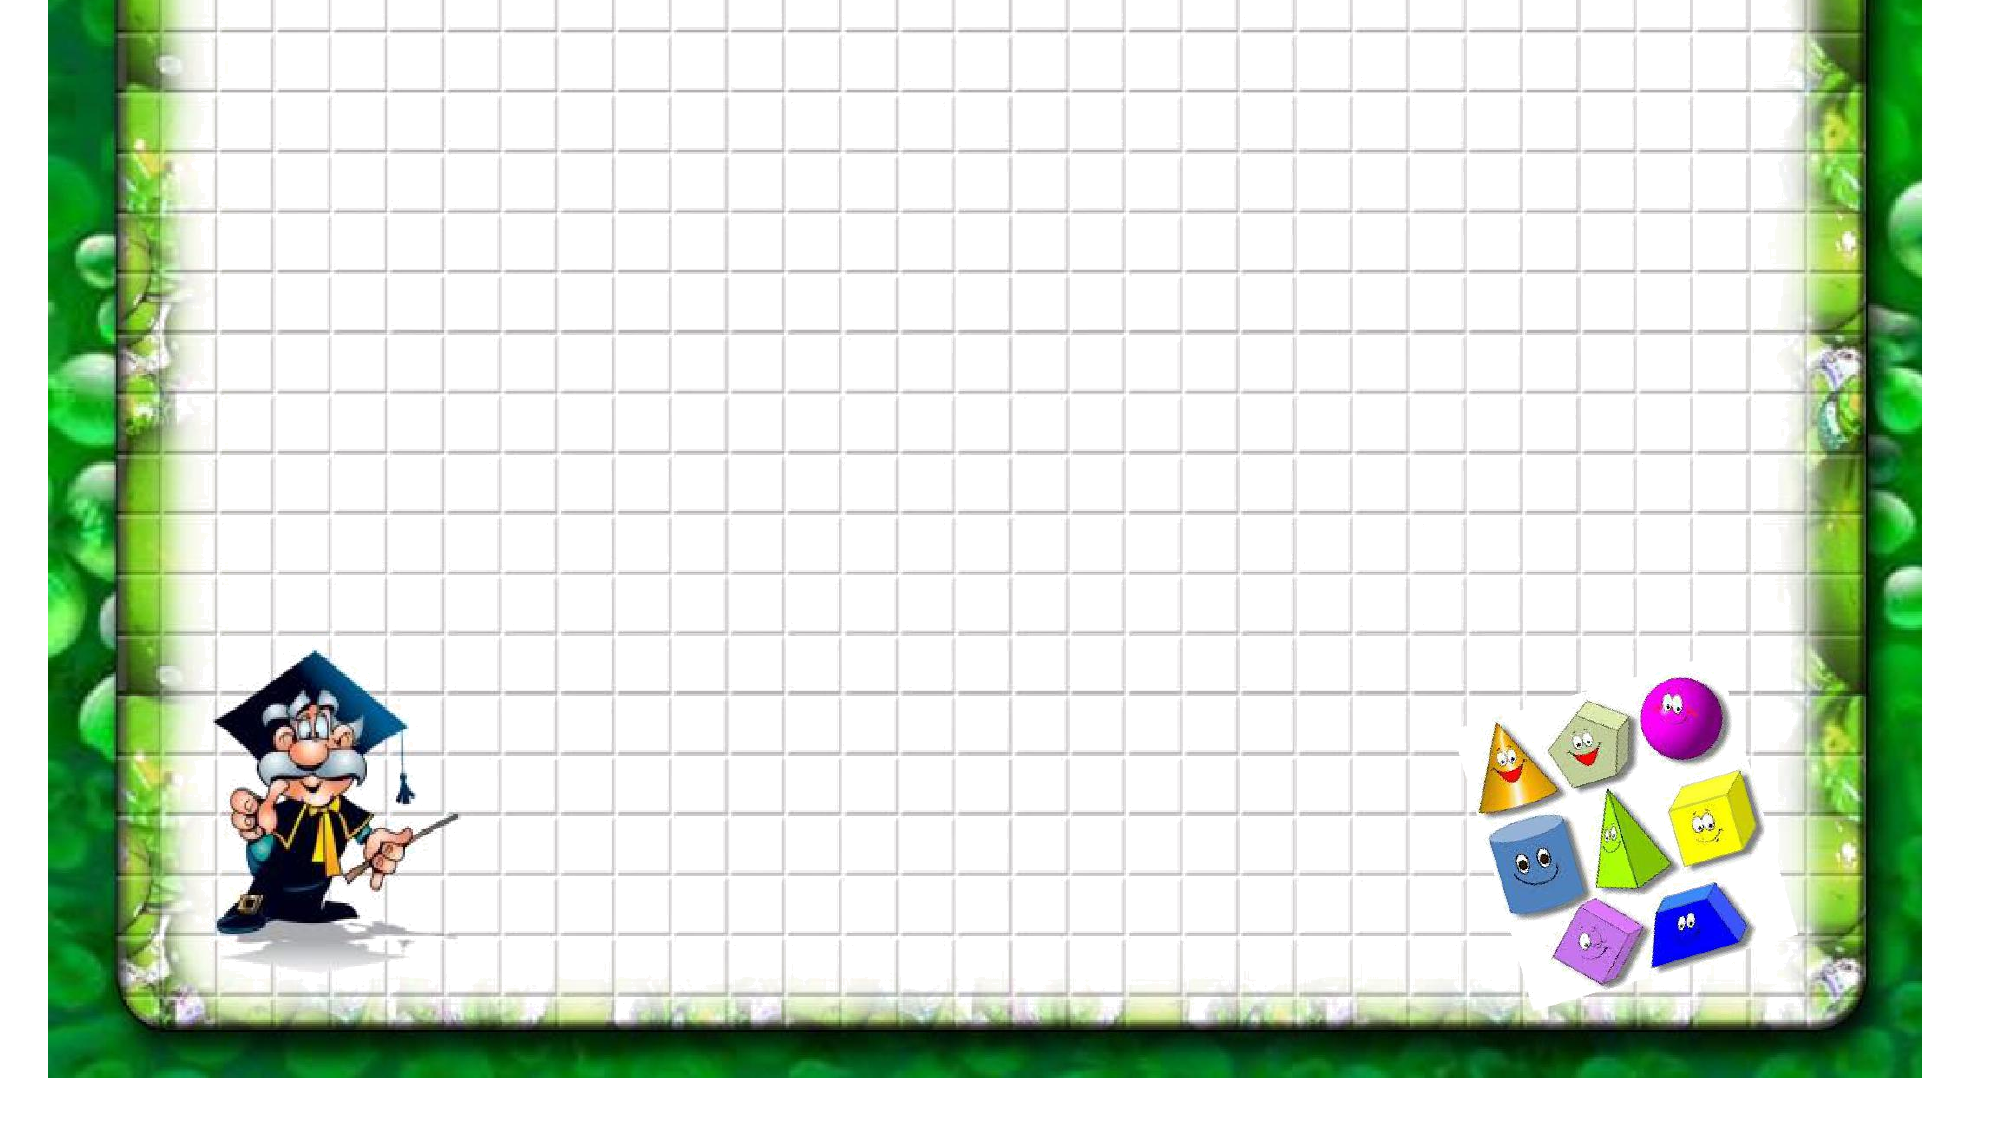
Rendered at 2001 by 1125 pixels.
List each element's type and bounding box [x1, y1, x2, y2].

picture [48, 0, 1922, 1078]
